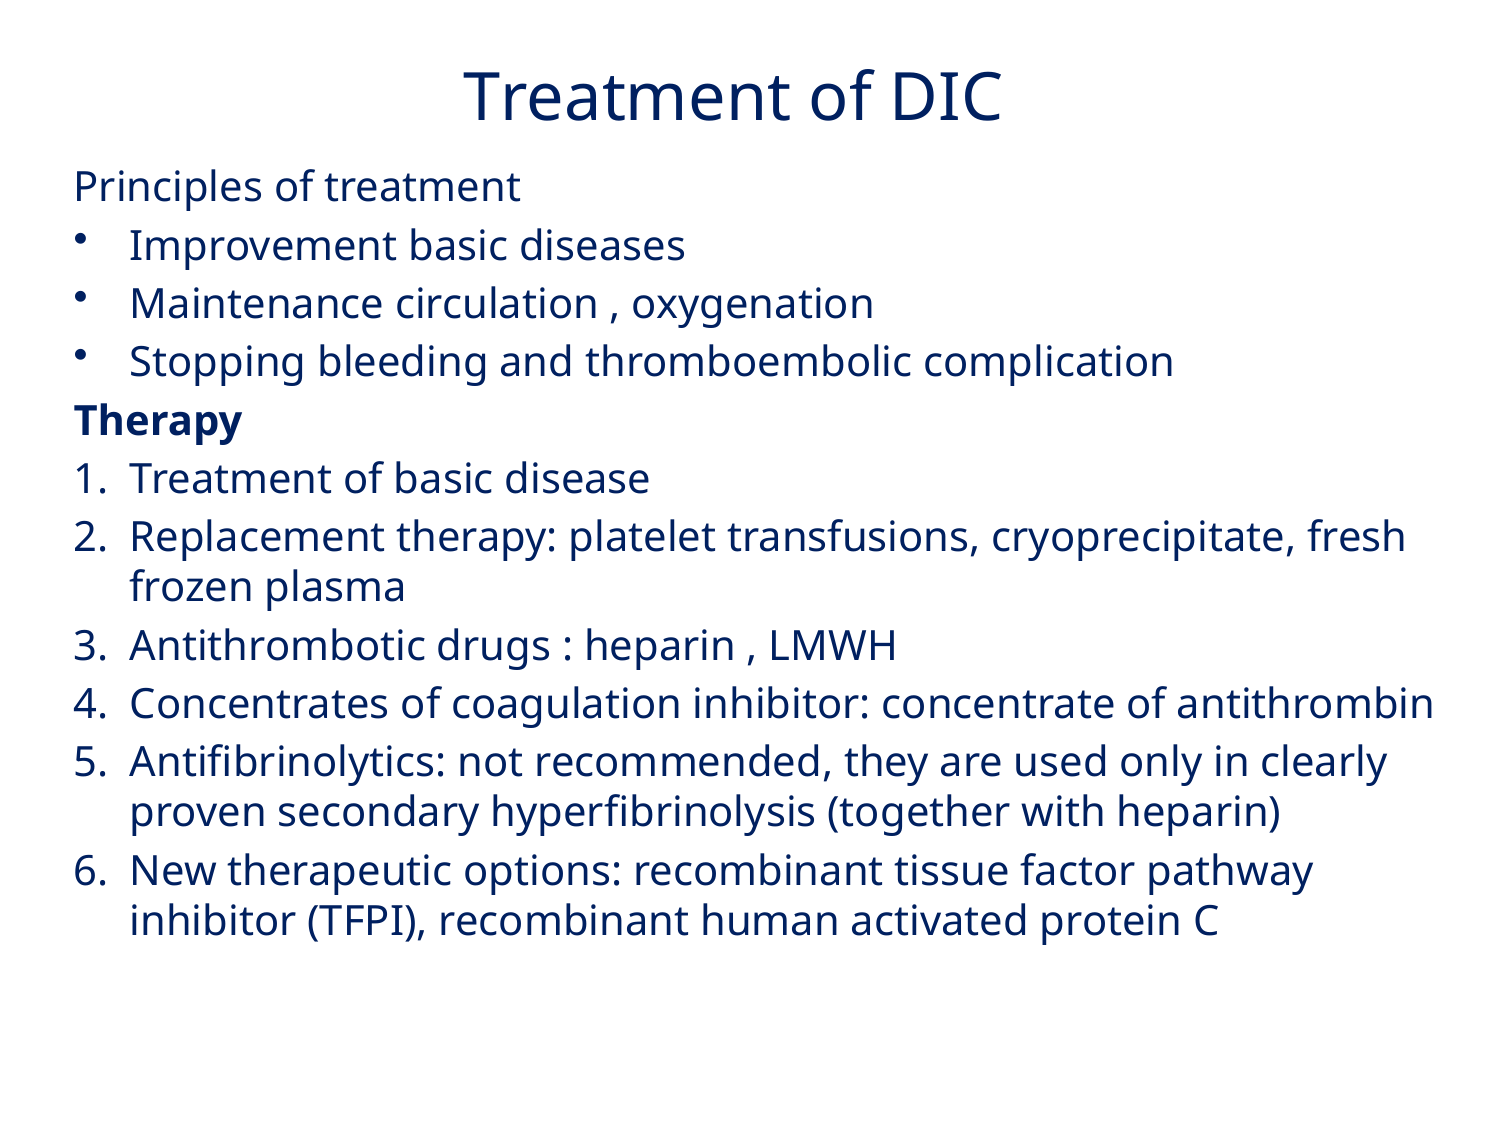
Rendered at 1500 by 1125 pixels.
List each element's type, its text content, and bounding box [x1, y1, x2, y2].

list Principles of treatment Improvement basic diseases Maintenance circulation , oxygenation Stopping bleeding and thromboembolic complication Therapy Treatment of basic disease Replacement therapy: platelet transfusions, cryoprecipitate, fresh frozen plasma Antithrombotic drugs : heparin , LMWH Concentrates of coagulation inhibitor: concentrate of antithrombin Antifibrinolytics: not recommended, they are used only in clearly proven secondary hyperfibrinolysis (together with heparin) New therapeutic options: recombinant tissue factor pathway inhibitor (TFPI), recombinant human activated protein C [58, 152, 1466, 1067]
title Treatment of DIC [58, 0, 1409, 152]
